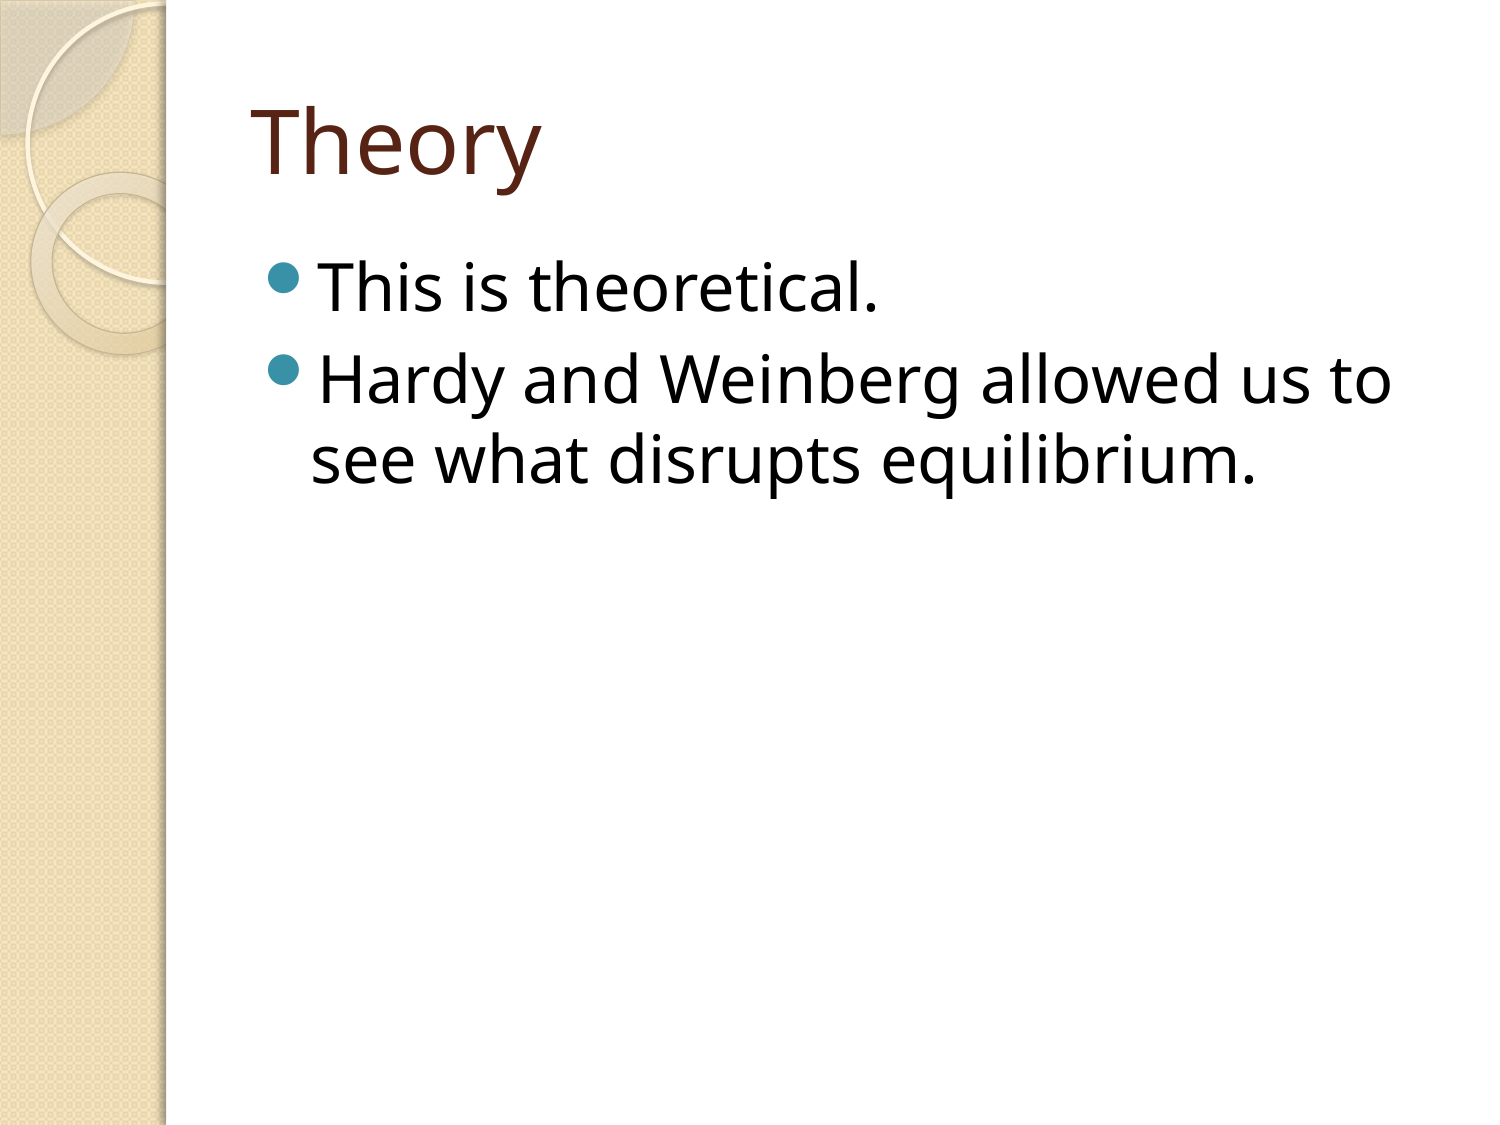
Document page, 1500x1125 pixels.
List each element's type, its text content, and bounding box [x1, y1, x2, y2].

list This is theoretical. Hardy and Weinberg allowed us to see what disrupts equilibrium. [235, 237, 1466, 1025]
title Theory [235, 45, 1466, 233]
